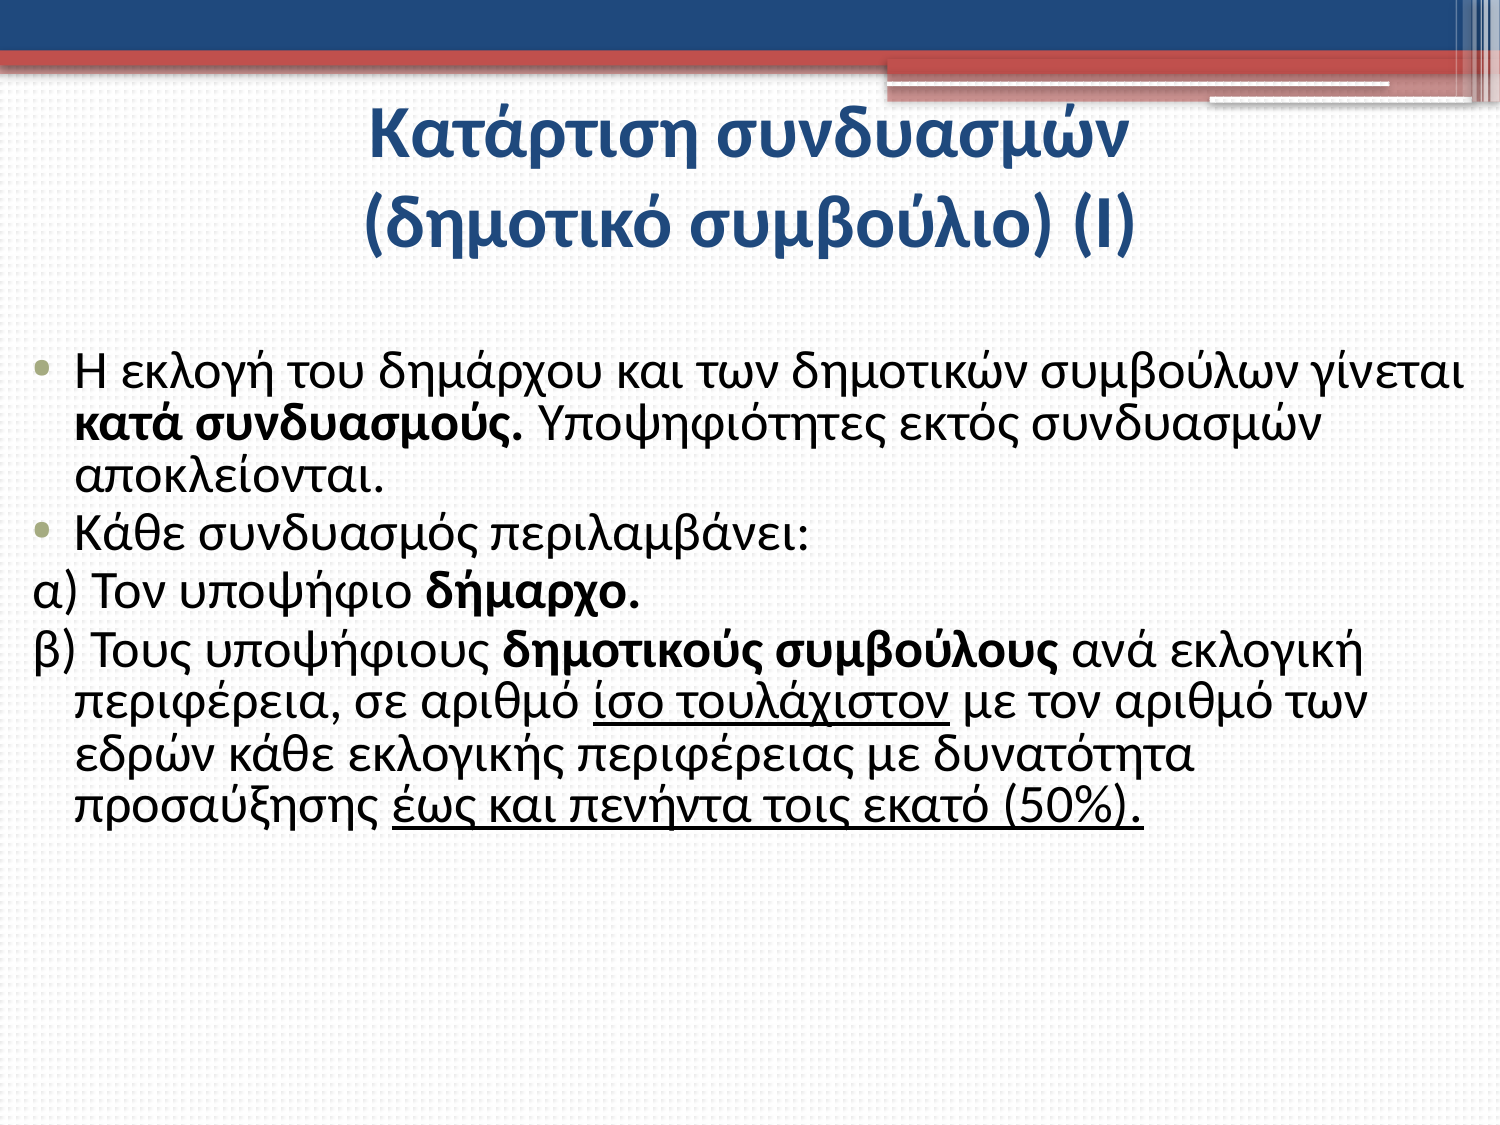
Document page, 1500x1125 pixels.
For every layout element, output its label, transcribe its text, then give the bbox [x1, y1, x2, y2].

text_box Κατάρτιση συνδυασμών (δημοτικό συμβούλιο) (Ι) Η εκλογή του δημάρχου και των δημοτικών συμβούλων γίνεται κατά συνδυασμούς. Υποψηφιότητες εκτός συνδυασμών αποκλείονται. Κάθε συνδυασμός περιλαμβάνει: α) Τον υποψήφιο δήμαρχο. β) Τους υποψήφιους δημοτικούς συμβούλους ανά εκλογική περιφέρεια, σε αριθμό ίσο τουλάχιστον με τον αριθμό των εδρών κάθε εκλογικής περιφέρειας με δυνατότητα προσαύξησης έως και πενήντα τοις εκατό (50%). [0, 74, 1500, 1125]
